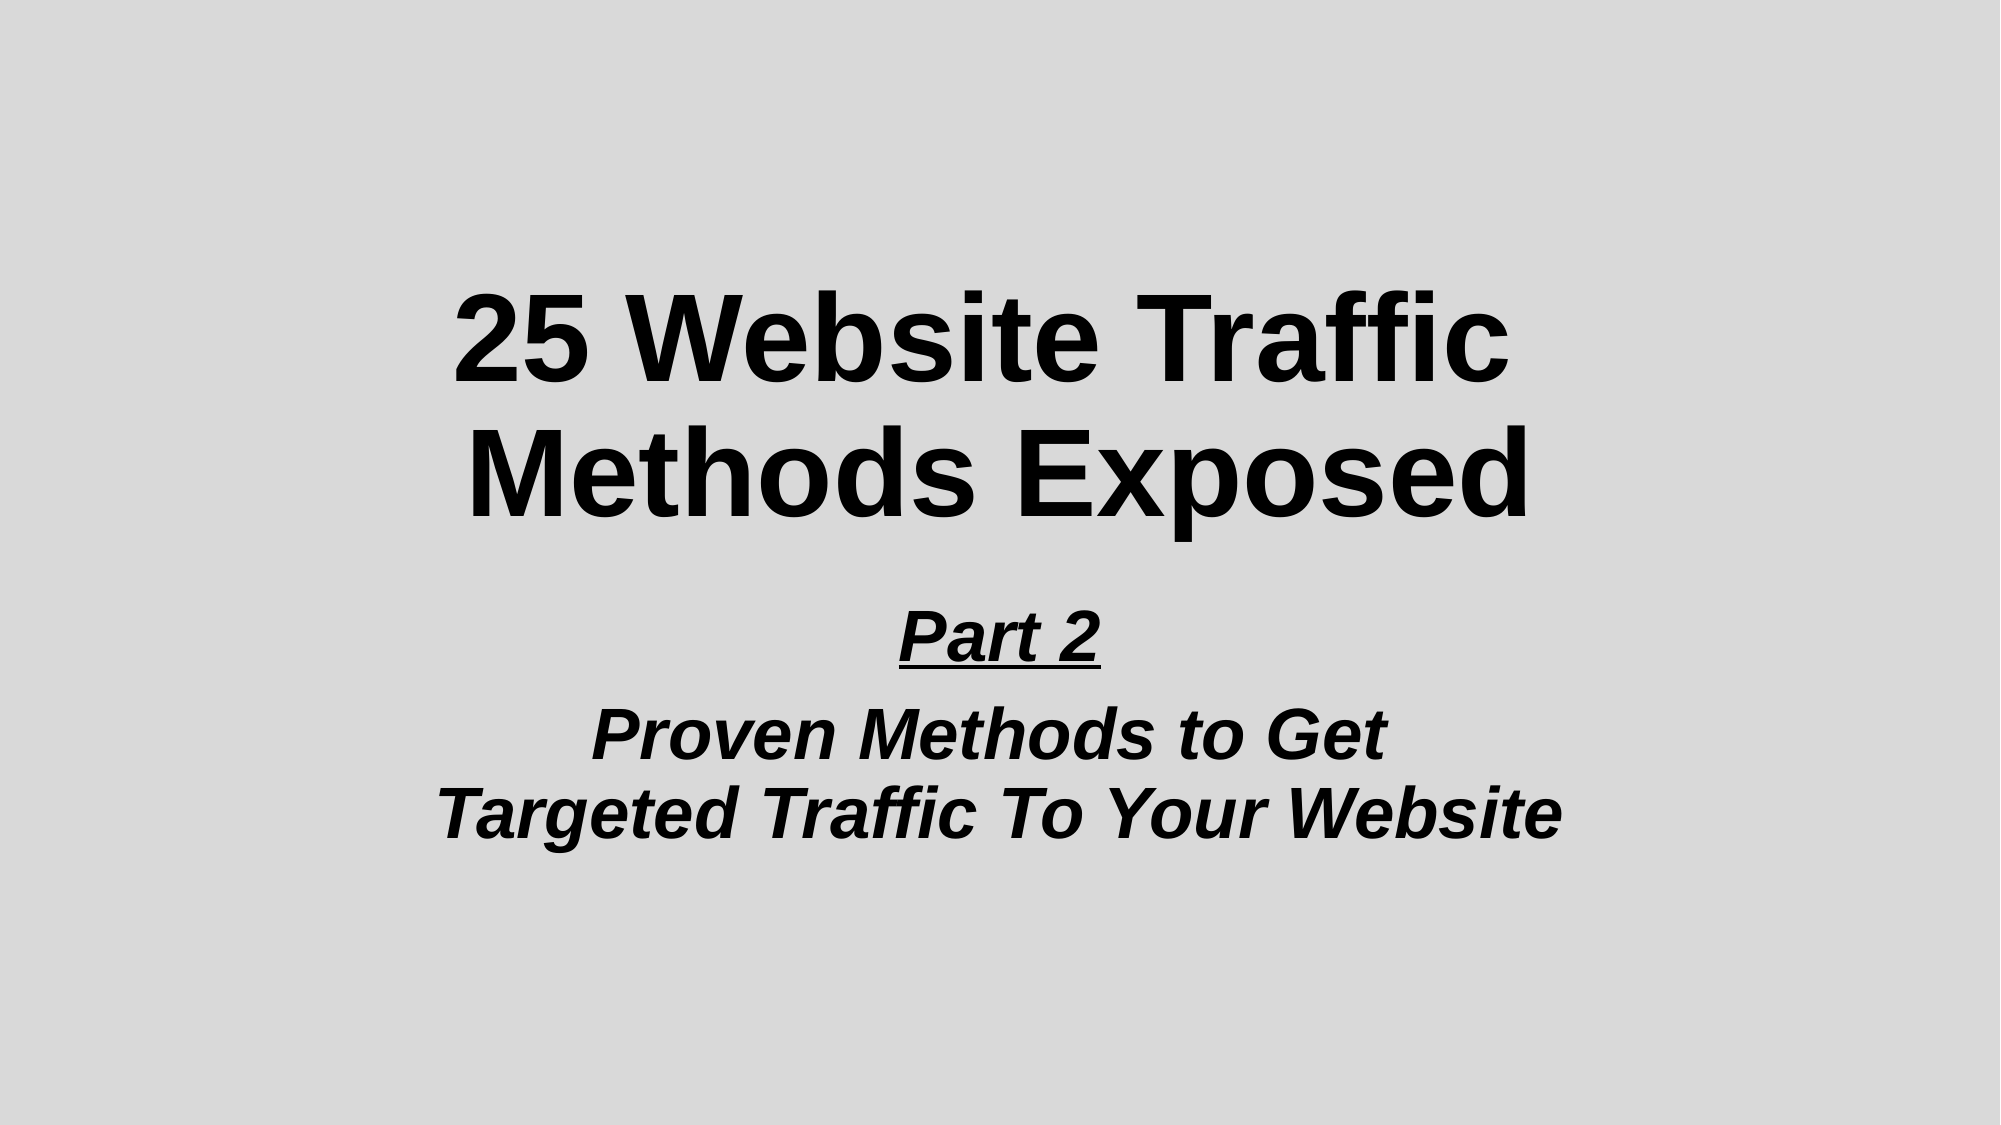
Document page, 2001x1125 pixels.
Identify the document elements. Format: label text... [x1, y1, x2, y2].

subtitle Part 2 Proven Methods to Get Targeted Traffic To Your Website [249, 590, 1750, 863]
title 25 Website Traffic Methods Exposed [249, 159, 1750, 551]
